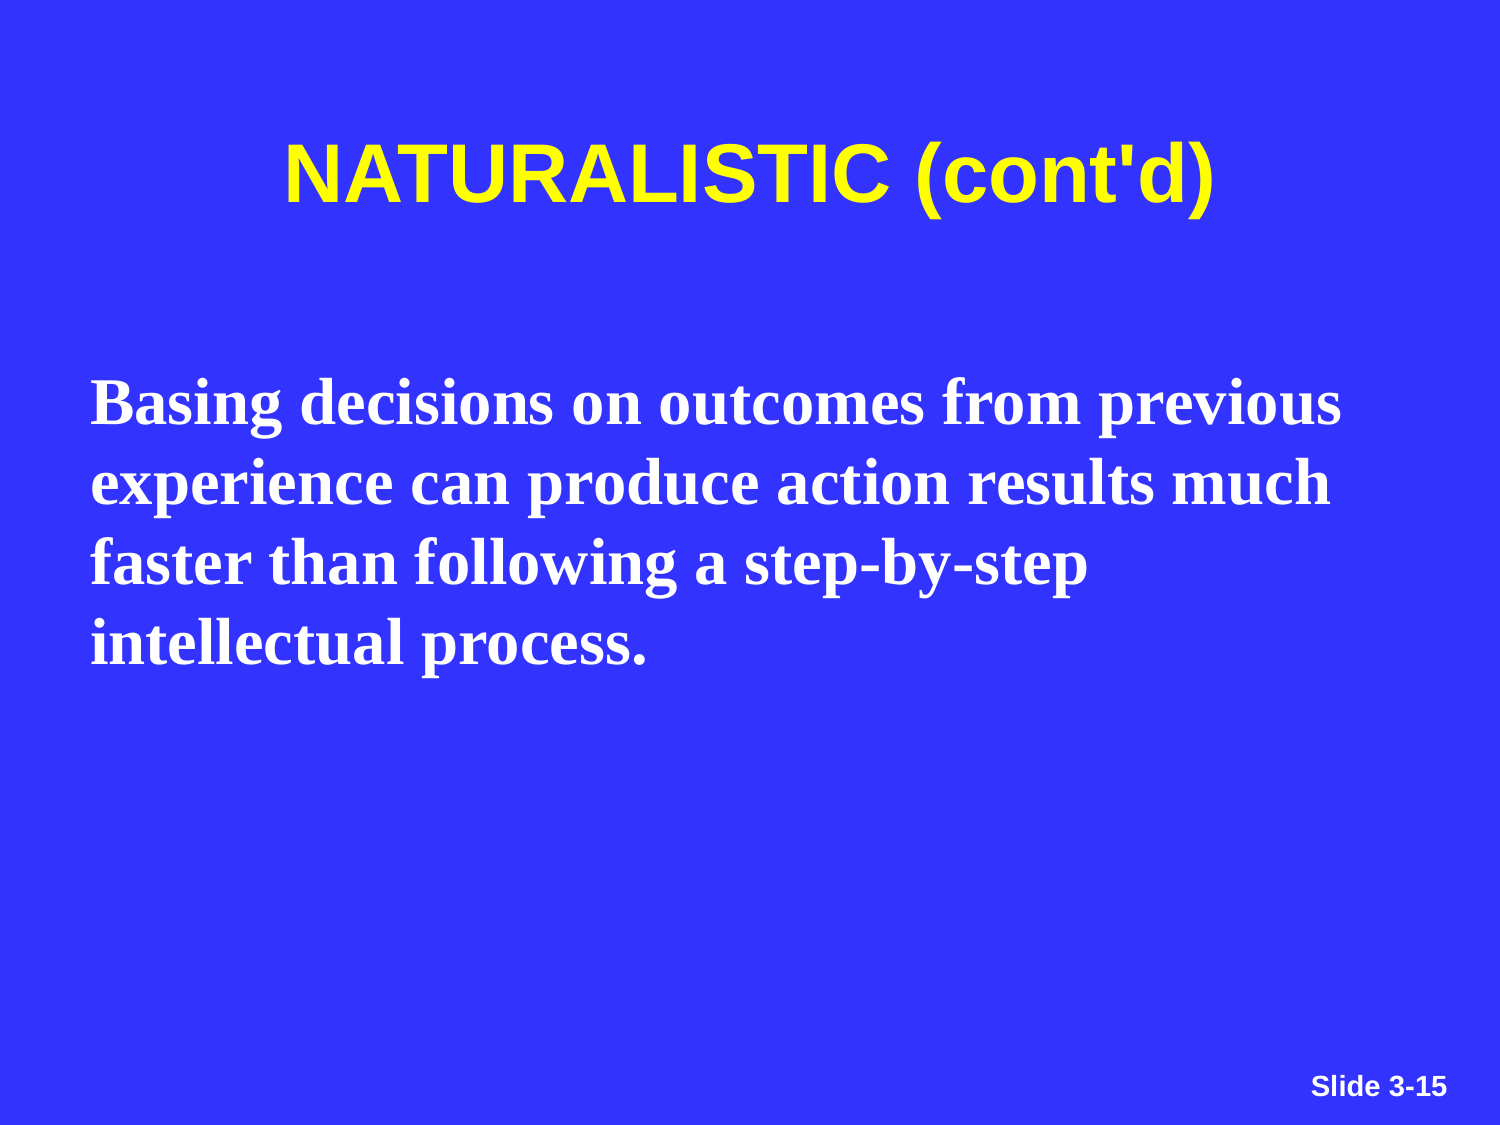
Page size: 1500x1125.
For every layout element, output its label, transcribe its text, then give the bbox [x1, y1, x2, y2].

list Basing decisions on outcomes from previous experience can produce action results much faster than following a step-by-step intellectual process. [74, 349, 1426, 976]
slide_number Slide 3-15 [1112, 1059, 1463, 1125]
text_box NATURALISTIC (cont'd) [74, 75, 1425, 263]
